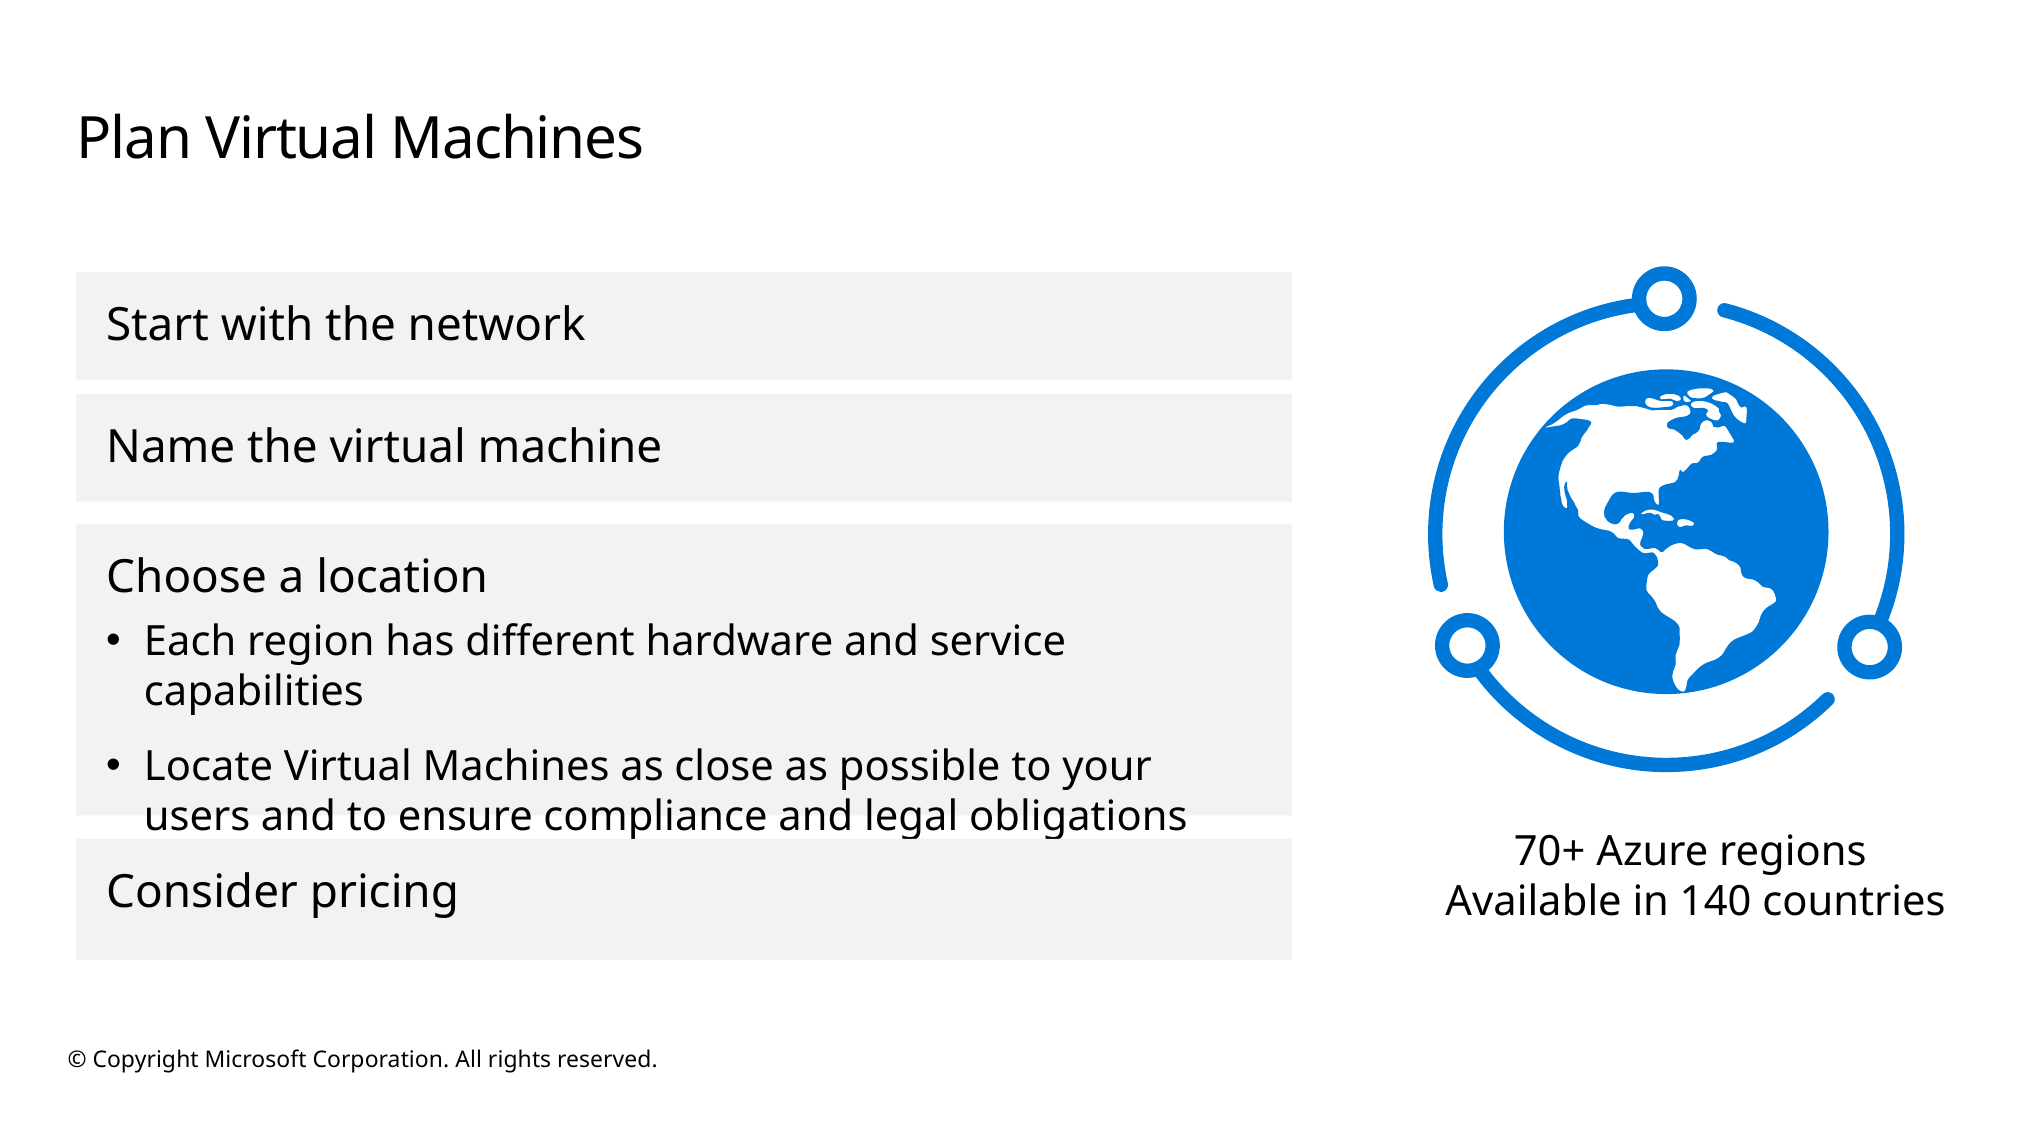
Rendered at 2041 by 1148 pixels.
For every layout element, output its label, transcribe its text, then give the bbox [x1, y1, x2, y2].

text_box 70+ Azure regions Available in 140 countries [1427, 816, 1964, 932]
text_box Choose a location Each region has different hardware and service capabilities Locate Virtual Machines as close as possible to your users and to ensure compliance and legal obligations [76, 523, 1292, 816]
text_box Name the virtual machine [76, 394, 1292, 502]
text_box Start with the network [76, 272, 1292, 380]
title Plan Virtual Machines [76, 93, 1968, 230]
picture [1427, 265, 1905, 773]
text_box Consider pricing [76, 838, 1292, 960]
